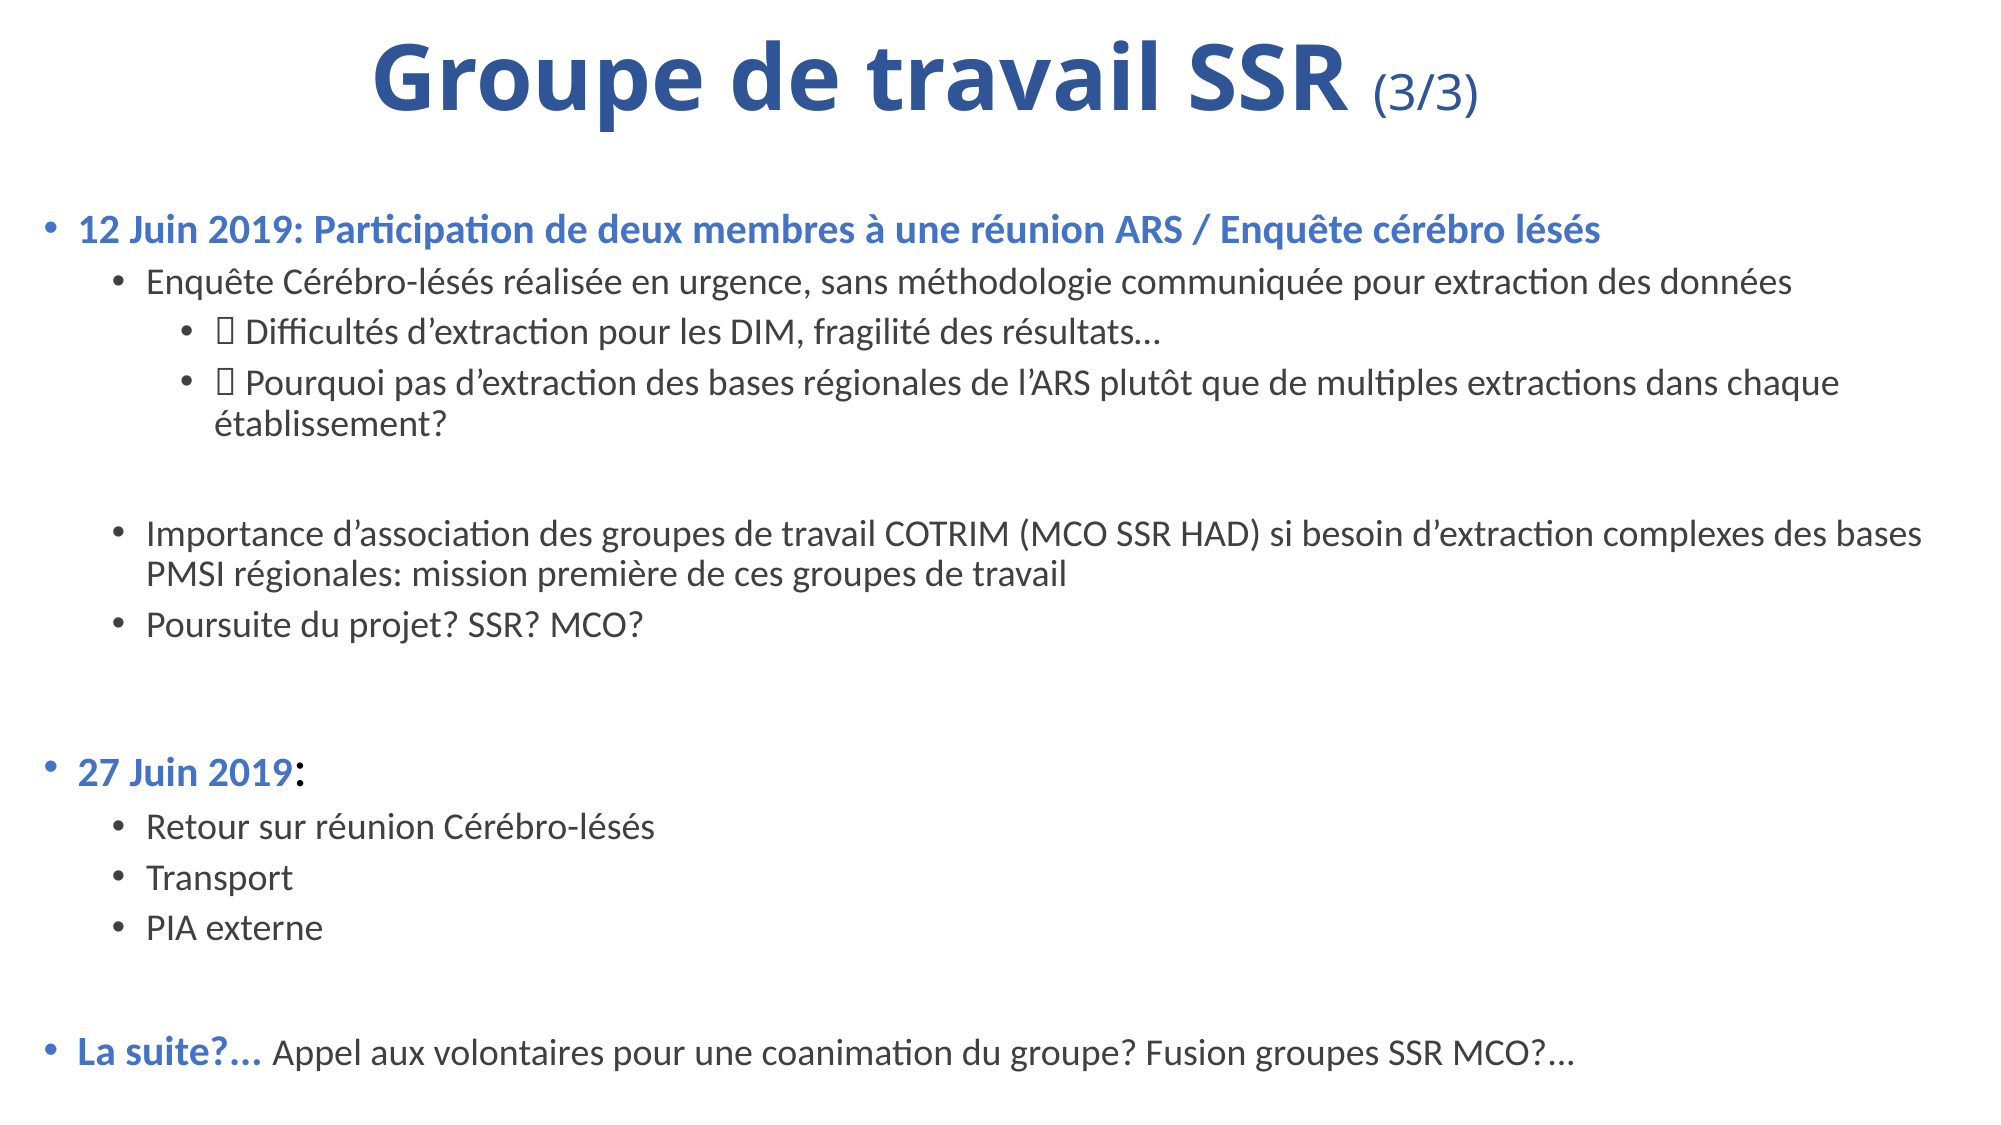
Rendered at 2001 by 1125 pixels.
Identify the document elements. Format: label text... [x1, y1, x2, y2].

list 12 Juin 2019: Participation de deux membres à une réunion ARS / Enquête cérébro lésés Enquête Cérébro-lésés réalisée en urgence, sans méthodologie communiquée pour extraction des données  Difficultés d’extraction pour les DIM, fragilité des résultats…  Pourquoi pas d’extraction des bases régionales de l’ARS plutôt que de multiples extractions dans chaque établissement? Importance d’association des groupes de travail COTRIM (MCO SSR HAD) si besoin d’extraction complexes des bases PMSI régionales: mission première de ces groupes de travail Poursuite du projet? SSR? MCO? 27 Juin 2019: Retour sur réunion Cérébro-lésés Transport PIA externe La suite?... Appel aux volontaires pour une coanimation du groupe? Fusion groupes SSR MCO?... [28, 130, 1941, 1086]
title Groupe de travail SSR (3/3) [103, 29, 1746, 131]
